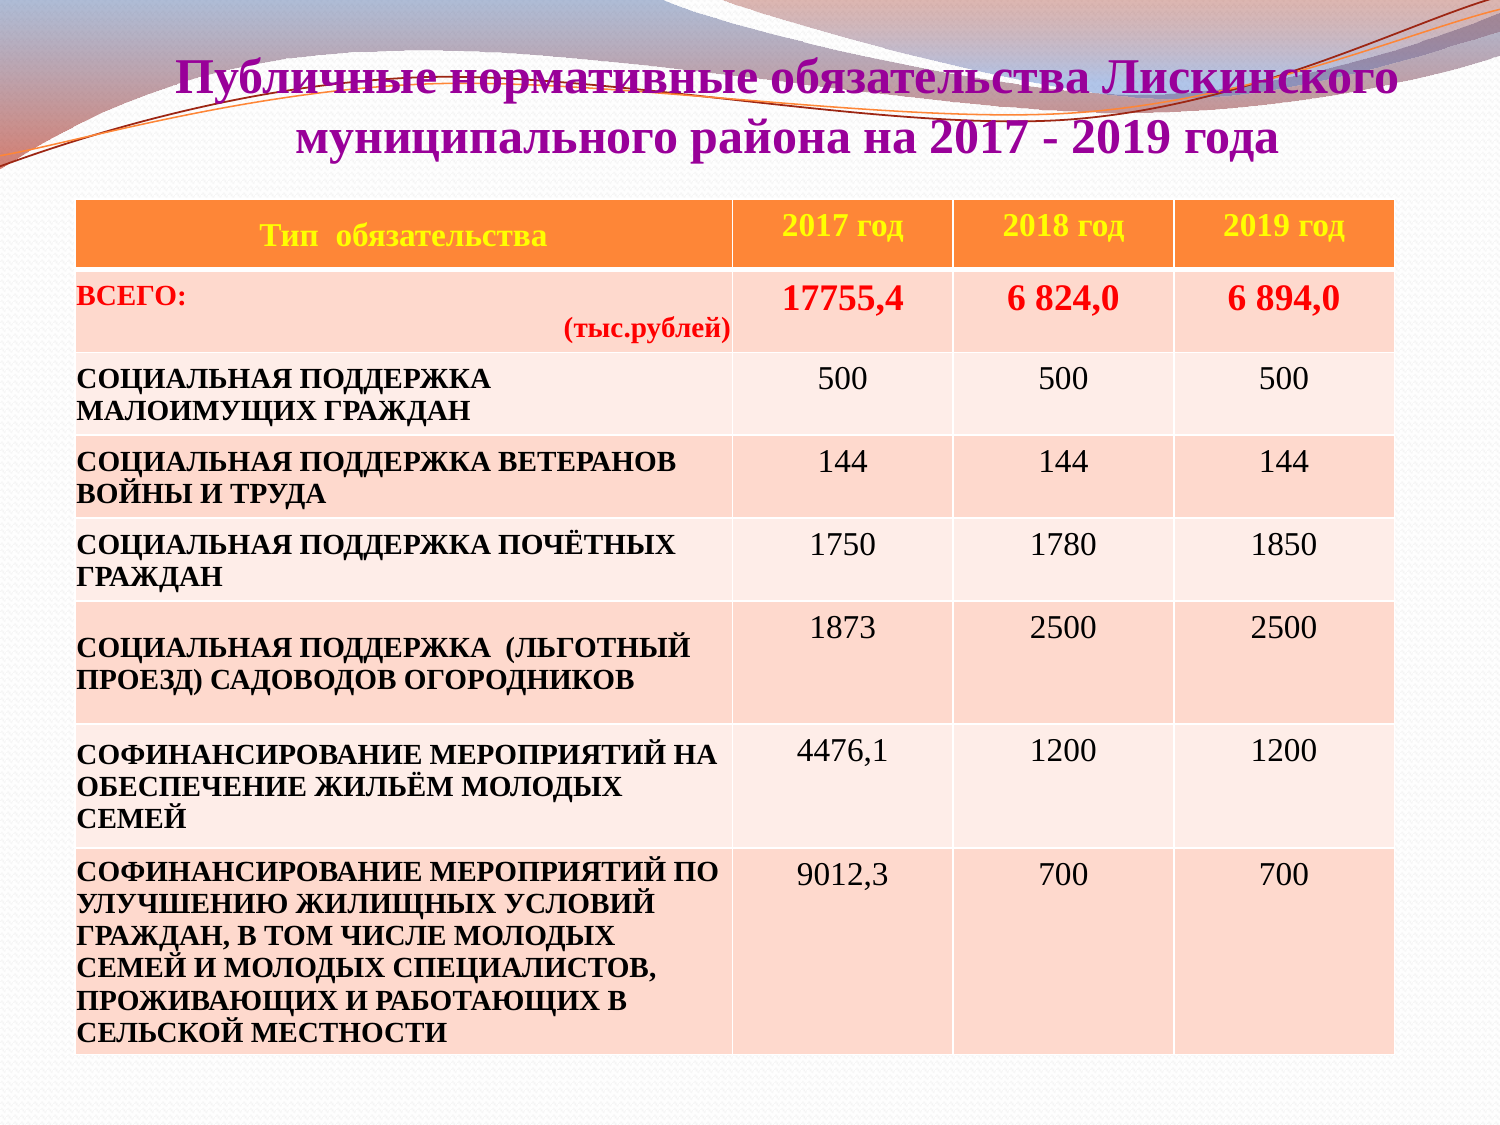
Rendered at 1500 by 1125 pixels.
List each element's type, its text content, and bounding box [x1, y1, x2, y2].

table_cell 144 [733, 436, 952, 517]
table_cell 500 [954, 353, 1173, 434]
table_cell 1750 [733, 519, 952, 600]
table_cell 1780 [954, 519, 1173, 600]
table_header 2019 год [1175, 200, 1394, 267]
table_cell 144 [954, 436, 1173, 517]
table_cell СОЦИАЛЬНАЯ ПОДДЕРЖКА (ЛЬГОТНЫЙ ПРОЕЗД) САДОВОДОВ ОГОРОДНИКОВ [76, 602, 732, 723]
table_cell СОЦИАЛЬНАЯ ПОДДЕРЖКА МАЛОИМУЩИХ ГРАЖДАН [76, 353, 732, 434]
table_cell СОЦИАЛЬНАЯ ПОДДЕРЖКА ВЕТЕРАНОВ ВОЙНЫ И ТРУДА [76, 436, 732, 517]
table_cell 4476,1 [733, 725, 952, 847]
table_header Тип обязательства [76, 200, 732, 267]
table_cell 700 [1175, 849, 1394, 1054]
table_cell ВСЕГО: (тыс.рублей) [76, 272, 732, 352]
table_cell 500 [1175, 353, 1394, 434]
table_cell 2500 [954, 602, 1173, 723]
table_cell 1850 [1175, 519, 1394, 600]
table_cell СОФИНАНСИРОВАНИЕ МЕРОПРИЯТИЙ ПО УЛУЧШЕНИЮ ЖИЛИЩНЫХ УСЛОВИЙ ГРАЖДАН, В ТОМ ЧИСЛЕ МОЛОДЫХ СЕМЕЙ И МОЛОДЫХ СПЕЦИАЛИСТОВ, ПРОЖИВАЮЩИХ И РАБОТАЮЩИХ В СЕЛЬСКОЙ МЕСТНОСТИ [76, 849, 732, 1054]
table_cell 700 [954, 849, 1173, 1054]
table_cell 17755,4 [733, 272, 952, 352]
table_cell СОЦИАЛЬНАЯ ПОДДЕРЖКА ПОЧЁТНЫХ ГРАЖДАН [76, 519, 732, 600]
table_cell СОФИНАНСИРОВАНИЕ МЕРОПРИЯТИЙ НА ОБЕСПЕЧЕНИЕ ЖИЛЬЁМ МОЛОДЫХ СЕМЕЙ [76, 725, 732, 847]
table_cell 1873 [733, 602, 952, 723]
table_cell 500 [733, 353, 952, 434]
table_header 2018 год [954, 200, 1173, 267]
table_cell 6 824,0 [954, 272, 1173, 352]
table_header 2017 год [733, 200, 952, 267]
table_cell 144 [1175, 436, 1394, 517]
table_cell 2500 [1175, 602, 1394, 723]
table_cell 1200 [954, 725, 1173, 847]
table_cell 9012,3 [733, 849, 952, 1054]
title Публичные нормативные обязательства Лискинского муниципального района на 2017 - 2019 года [75, 35, 1500, 164]
table_cell 1200 [1175, 725, 1394, 847]
table_cell 6 894,0 [1175, 272, 1394, 352]
